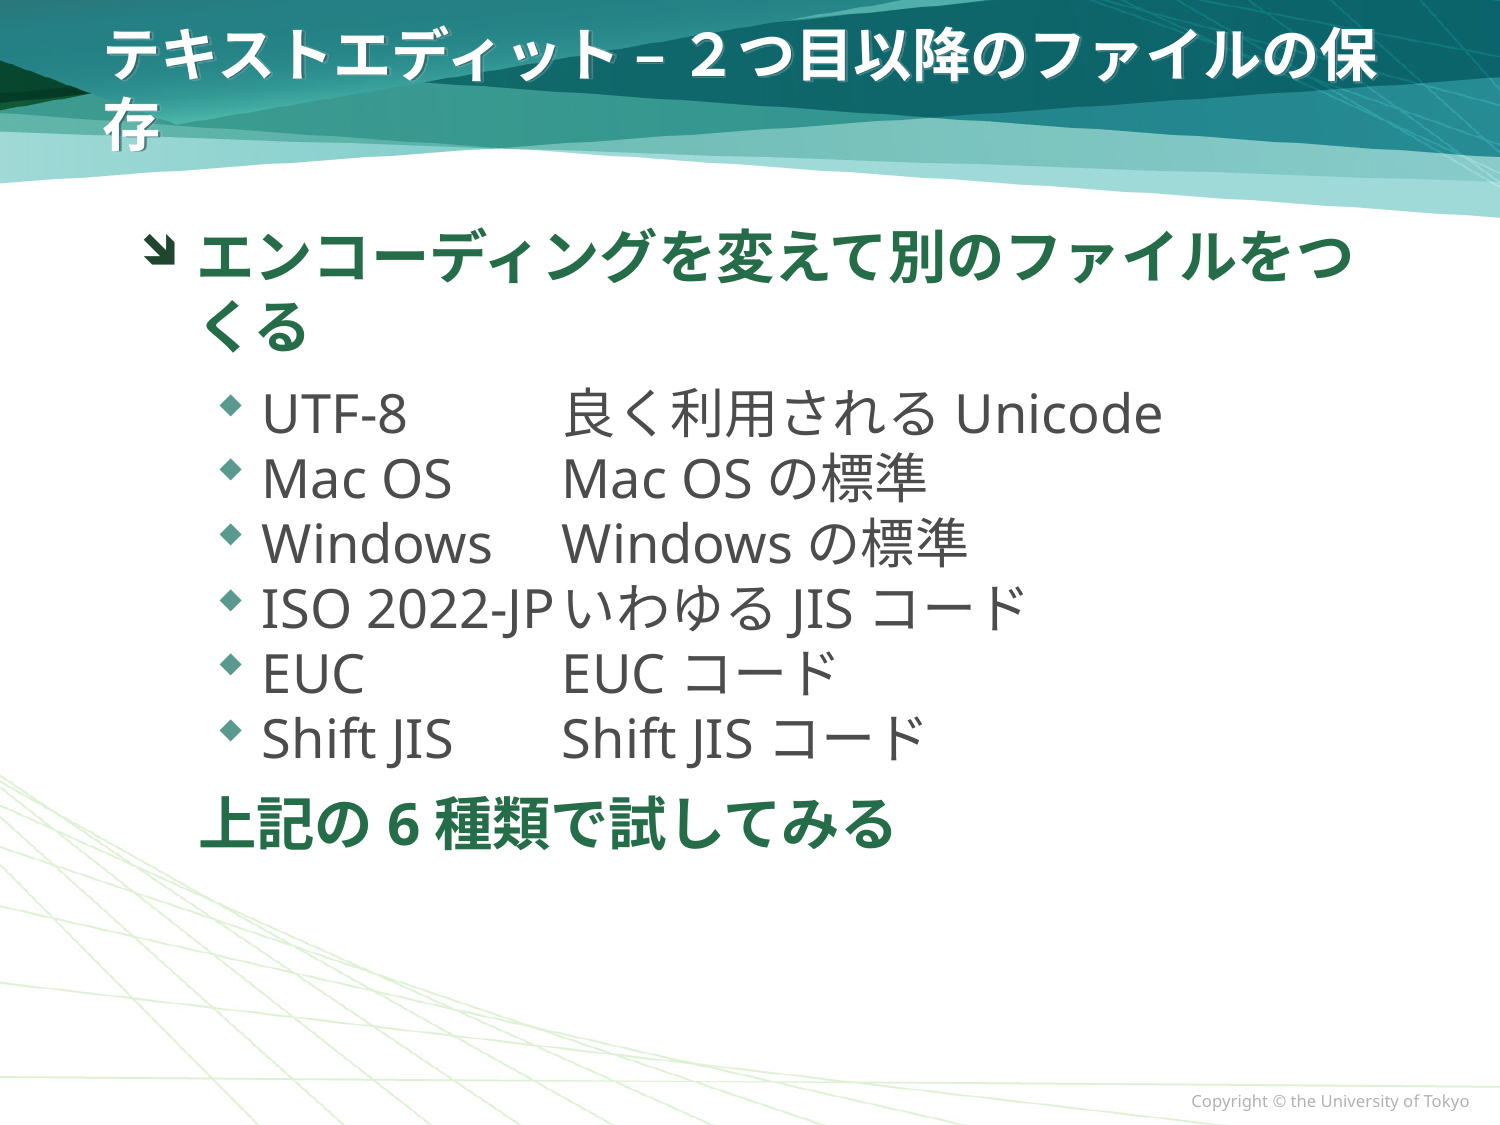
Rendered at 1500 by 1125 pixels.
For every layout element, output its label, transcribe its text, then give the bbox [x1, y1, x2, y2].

title テキストエディット – ２つ目以降のファイルの保存 [87, 41, 1450, 135]
list エンコーディングを変えて別のファイルをつくる UTF-8 良く利用されるUnicode Mac OS Mac OSの標準 Windows Windowsの標準 ISO 2022-JP いわゆるJISコード EUC EUCコード Shift JIS Shift JISコード 上記の6種類で試してみる [125, 212, 1413, 1050]
picture [0, 0, 1500, 1125]
